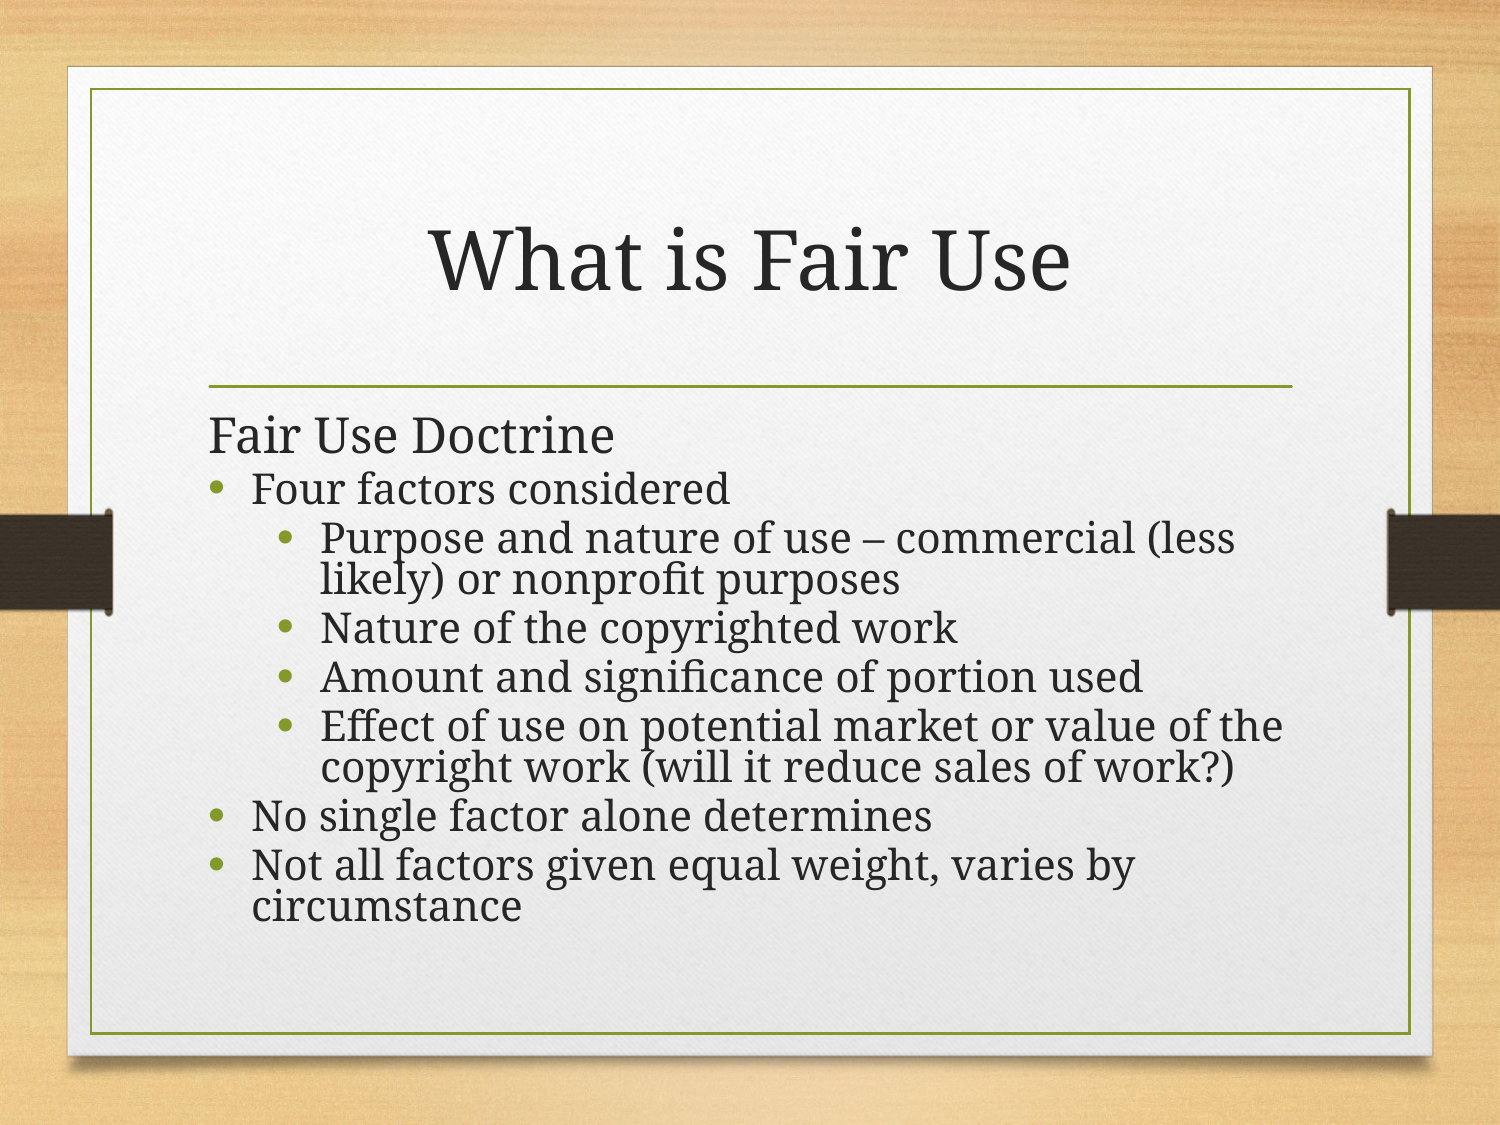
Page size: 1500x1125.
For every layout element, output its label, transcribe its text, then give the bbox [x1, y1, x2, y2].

list Fair Use Doctrine Four factors considered Purpose and nature of use – commercial (less likely) or nonprofit purposes Nature of the copyrighted work Amount and significance of portion used Effect of use on potential market or value of the copyright work (will it reduce sales of work?) No single factor alone determines Not all factors given equal weight, varies by circumstance [193, 408, 1309, 974]
picture [0, 0, 1500, 1125]
title What is Fair Use [193, 150, 1309, 365]
